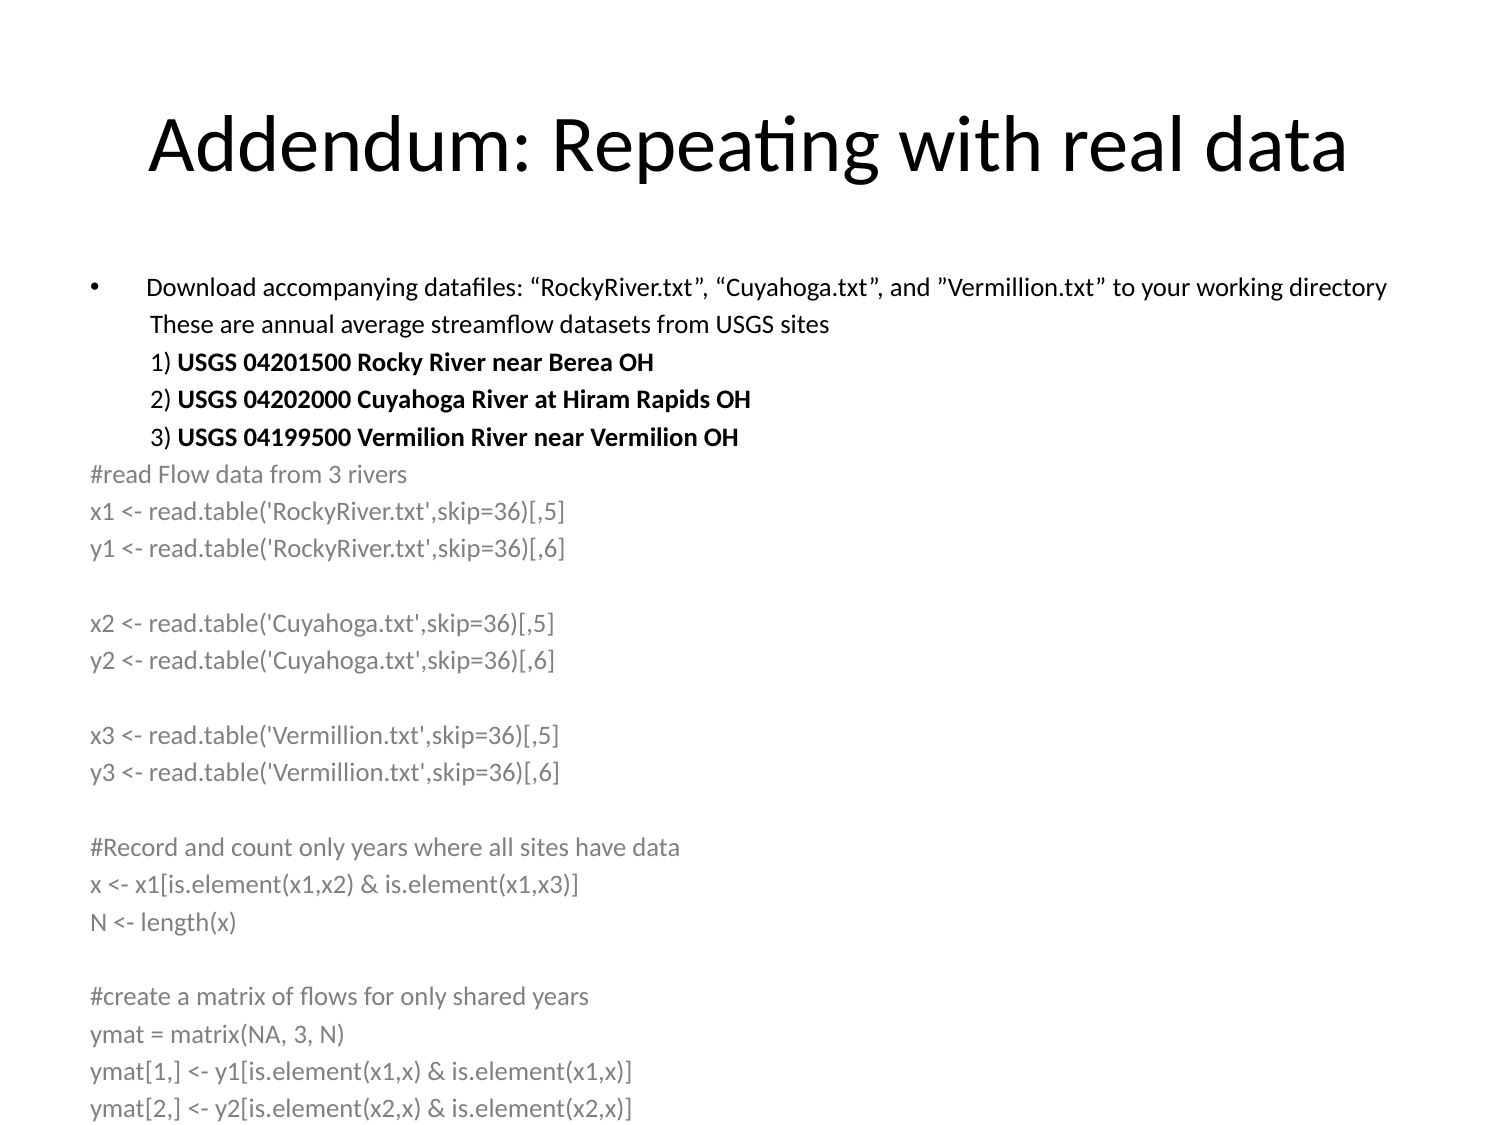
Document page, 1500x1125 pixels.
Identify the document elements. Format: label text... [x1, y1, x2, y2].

title Addendum: Repeating with real data [75, 45, 1425, 233]
list Download accompanying datafiles: “RockyRiver.txt”, “Cuyahoga.txt”, and ”Vermillion.txt” to your working directory These are annual average streamflow datasets from USGS sites 1) USGS 04201500 Rocky River near Berea OH 2) USGS 04202000 Cuyahoga River at Hiram Rapids OH 3) USGS 04199500 Vermilion River near Vermilion OH #read Flow data from 3 rivers x1 <- read.table('RockyRiver.txt',skip=36)[,5] y1 <- read.table('RockyRiver.txt',skip=36)[,6] x2 <- read.table('Cuyahoga.txt',skip=36)[,5] y2 <- read.table('Cuyahoga.txt',skip=36)[,6] x3 <- read.table('Vermillion.txt',skip=36)[,5] y3 <- read.table('Vermillion.txt',skip=36)[,6] #Record and count only years where all sites have data x <- x1[is.element(x1,x2) & is.element(x1,x3)] N <- length(x) #create a matrix of flows for only shared years ymat = matrix(NA, 3, N) ymat[1,] <- y1[is.element(x1,x) & is.element(x1,x)] ymat[2,] <- y2[is.element(x2,x) & is.element(x2,x)] ymat[3,] <- y3[is.element(x3,x) & is.element(x3,x)] [75, 262, 1425, 1125]
